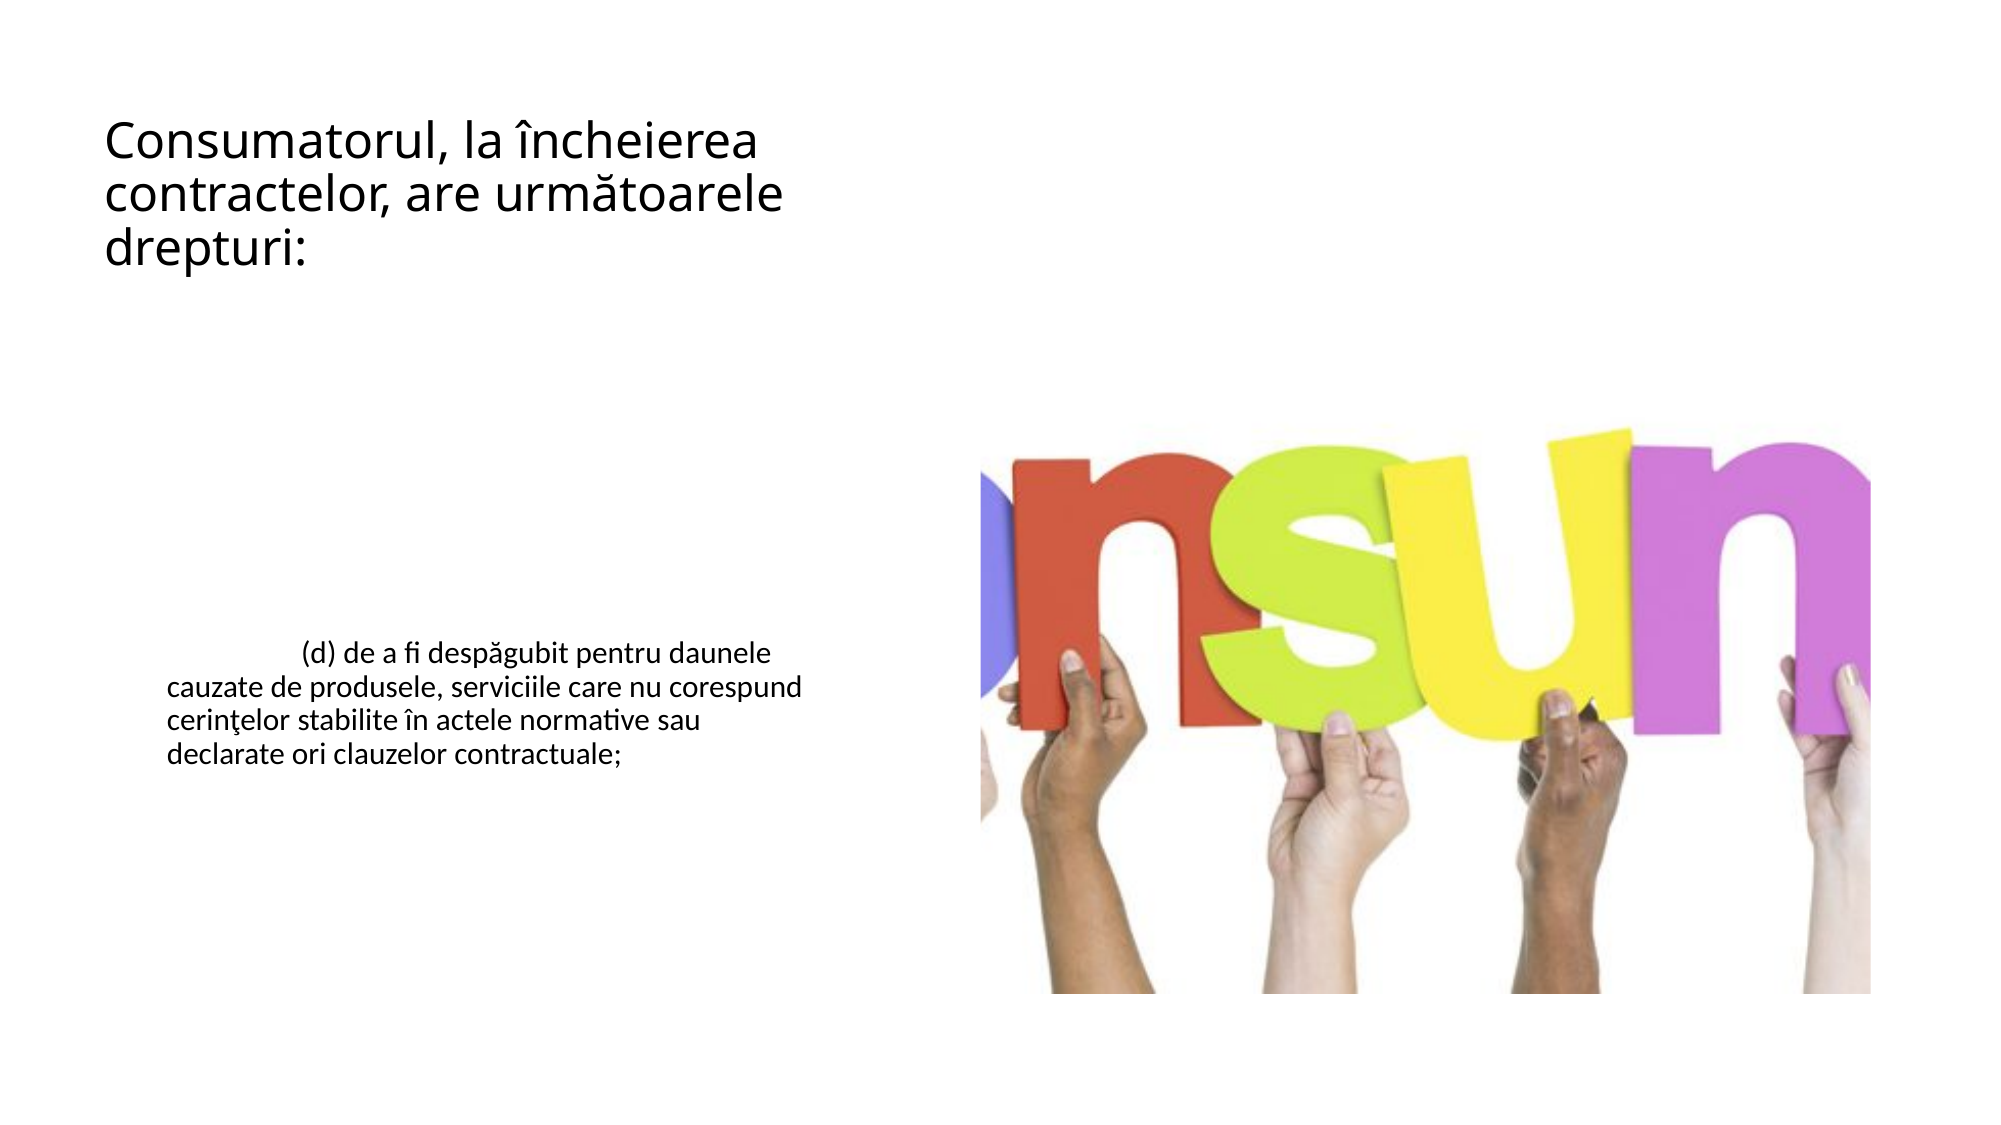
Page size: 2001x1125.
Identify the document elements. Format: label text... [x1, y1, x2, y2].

list (d) de a fi despăgubit pentru daunele cauzate de produsele, serviciile care nu corespund cerinţelor stabilite în actele normative sau declarate ori clauzelor contractuale; [96, 382, 845, 1036]
picture [980, 131, 1871, 994]
title Consumatorul, la încheierea contractelor, are următoarele drepturi: [84, 103, 833, 289]
